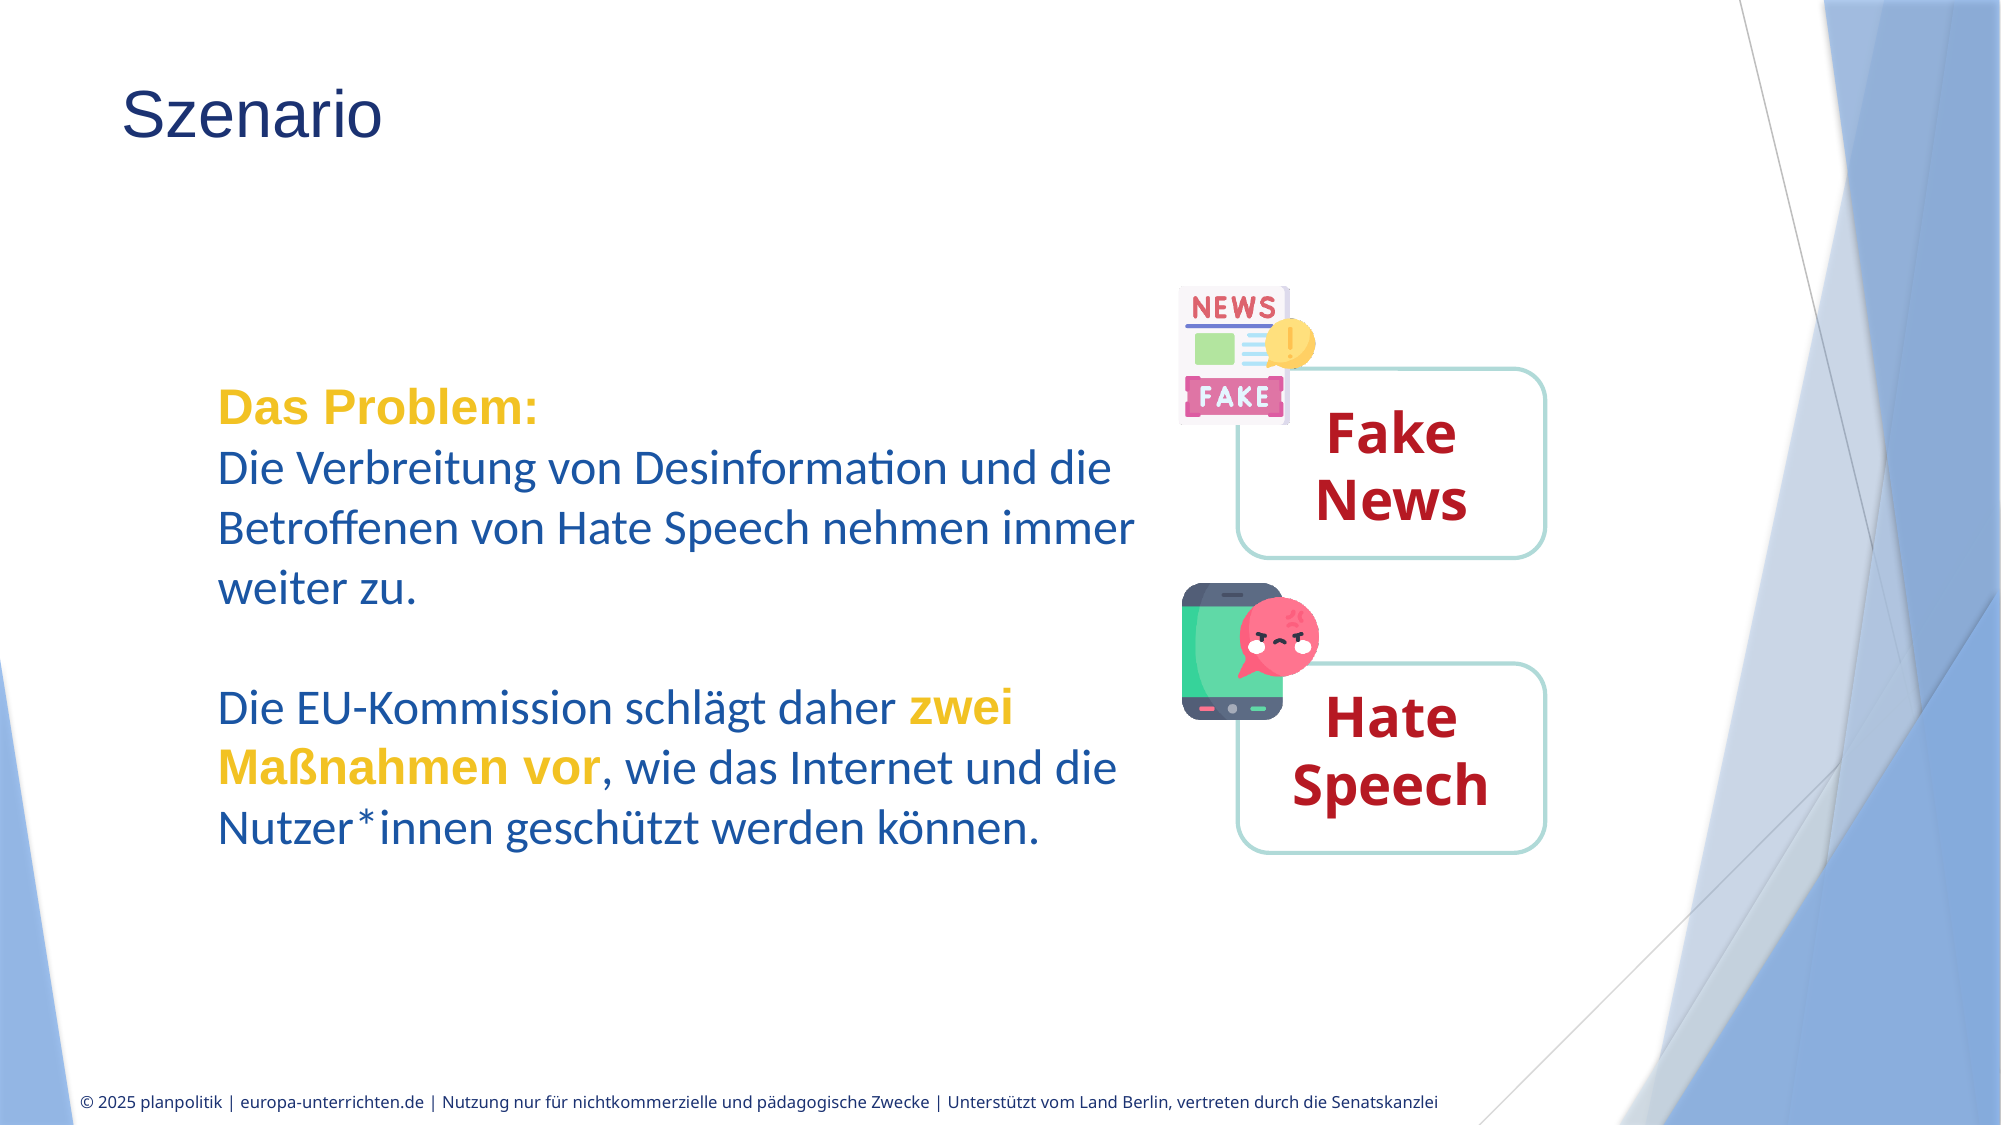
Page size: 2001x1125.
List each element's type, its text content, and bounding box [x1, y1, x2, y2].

list Szenario [106, 63, 1473, 172]
text_box [1237, 368, 1546, 559]
text_box Fake News [1279, 392, 1503, 477]
picture [1181, 582, 1319, 720]
text_box Das Problem: Die Verbreitung von Desinformation und die Betroffenen von Hate Speech nehmen immer weiter zu. Die EU-Kommission schlägt daher zwei Maßnahmen vor, wie das Internet und die Nutzer*innen geschützt werden können. [202, 366, 1238, 862]
picture [1177, 285, 1317, 425]
text_box Hate Speech [1279, 677, 1503, 762]
text_box [1237, 663, 1546, 853]
